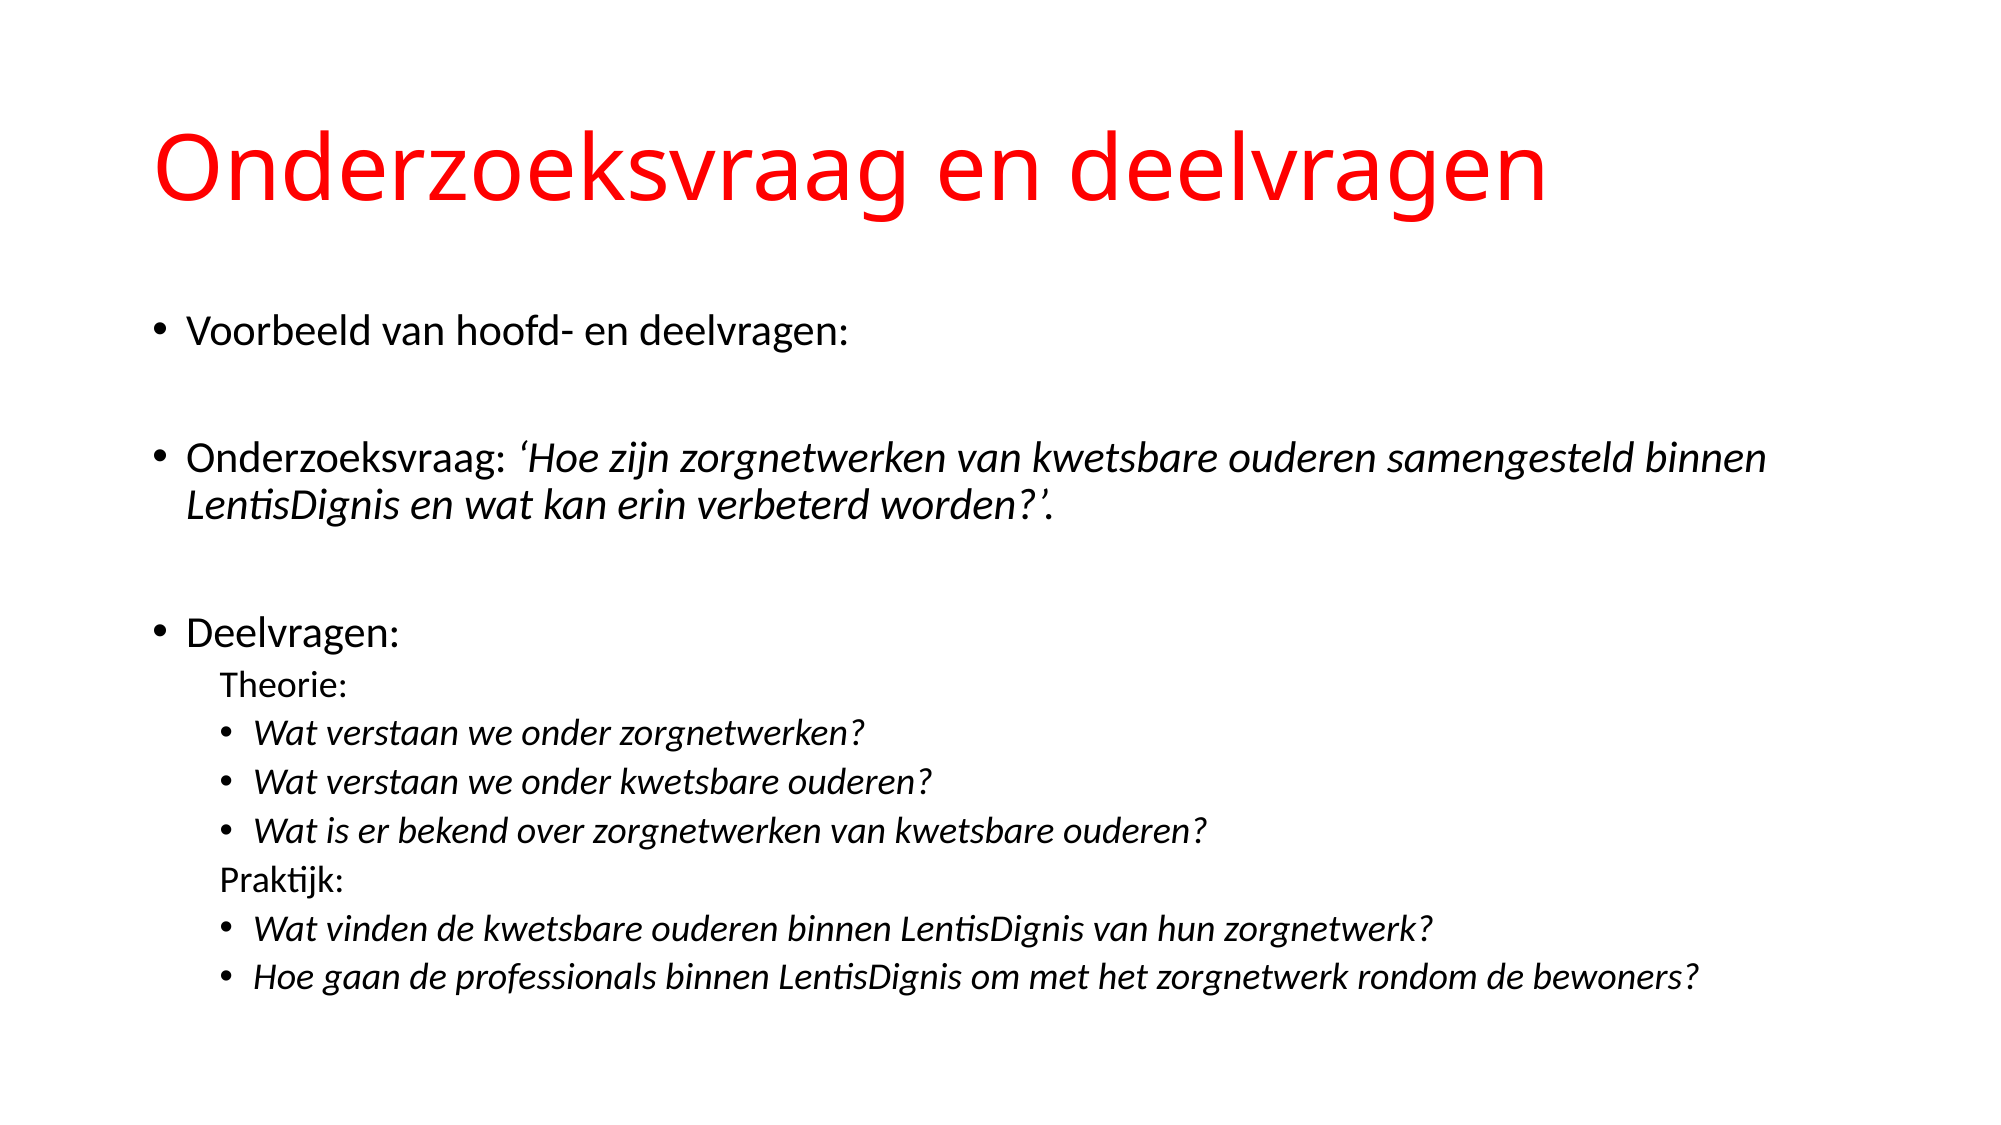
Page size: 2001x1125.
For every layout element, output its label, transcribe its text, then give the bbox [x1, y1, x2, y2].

title Onderzoeksvraag en deelvragen [137, 61, 1863, 279]
list Voorbeeld van hoofd- en deelvragen: Onderzoeksvraag: ‘Hoe zijn zorgnetwerken van kwetsbare ouderen samengesteld binnen LentisDignis en wat kan erin verbeterd worden?’. Deelvragen: Theorie: Wat verstaan we onder zorgnetwerken? Wat verstaan we onder kwetsbare ouderen? Wat is er bekend over zorgnetwerken van kwetsbare ouderen? Praktijk: Wat vinden de kwetsbare ouderen binnen LentisDignis van hun zorgnetwerk? Hoe gaan de professionals binnen LentisDignis om met het zorgnetwerk rondom de bewoners? [137, 299, 1863, 1014]
